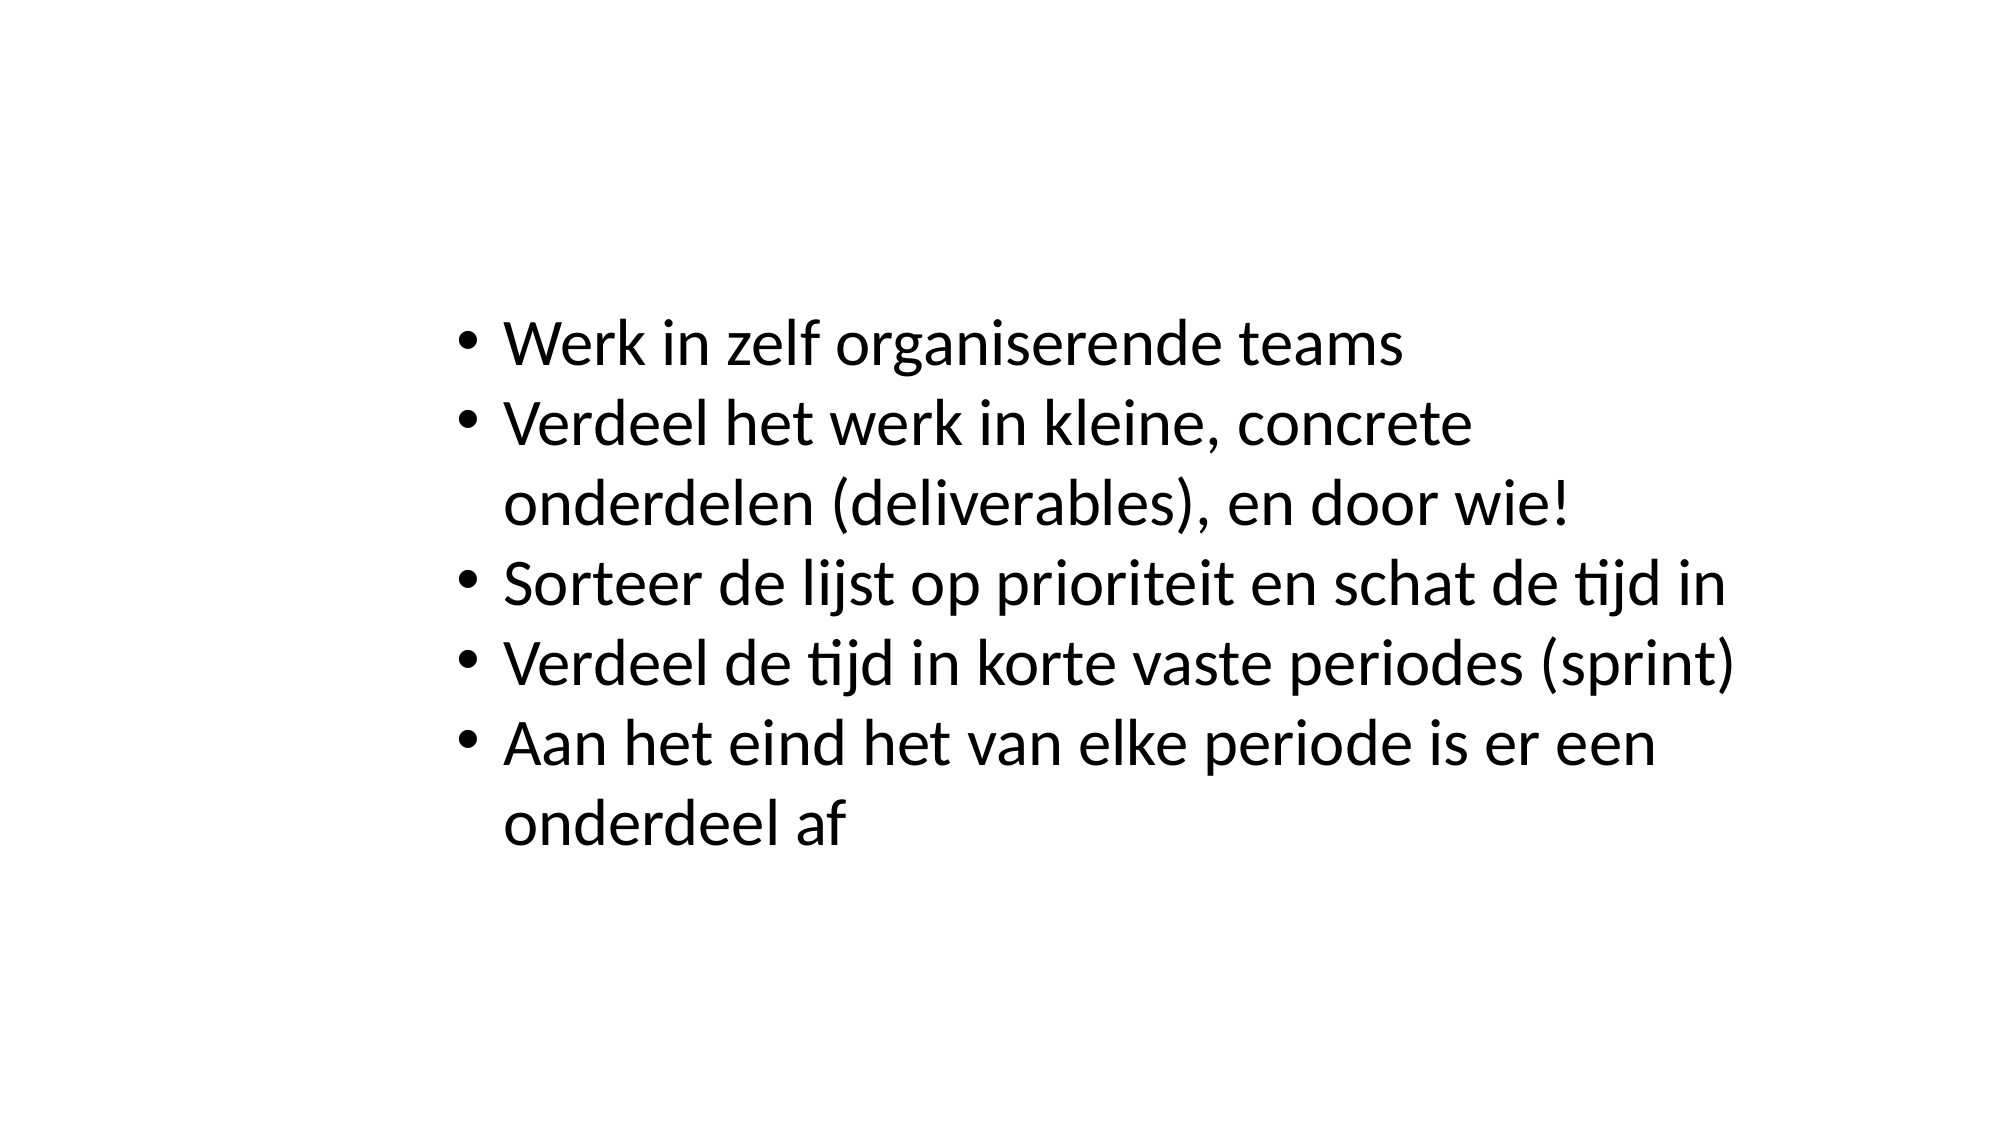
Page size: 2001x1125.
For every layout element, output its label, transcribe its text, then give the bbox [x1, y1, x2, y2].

text_box Werk in zelf organiserende teams Verdeel het werk in kleine, concrete onderdelen (deliverables), en door wie! Sorteer de lijst op prioriteit en schat de tijd in Verdeel de tijd in korte vaste periodes (sprint) Aan het eind het van elke periode is er een onderdeel af [441, 291, 1813, 911]
